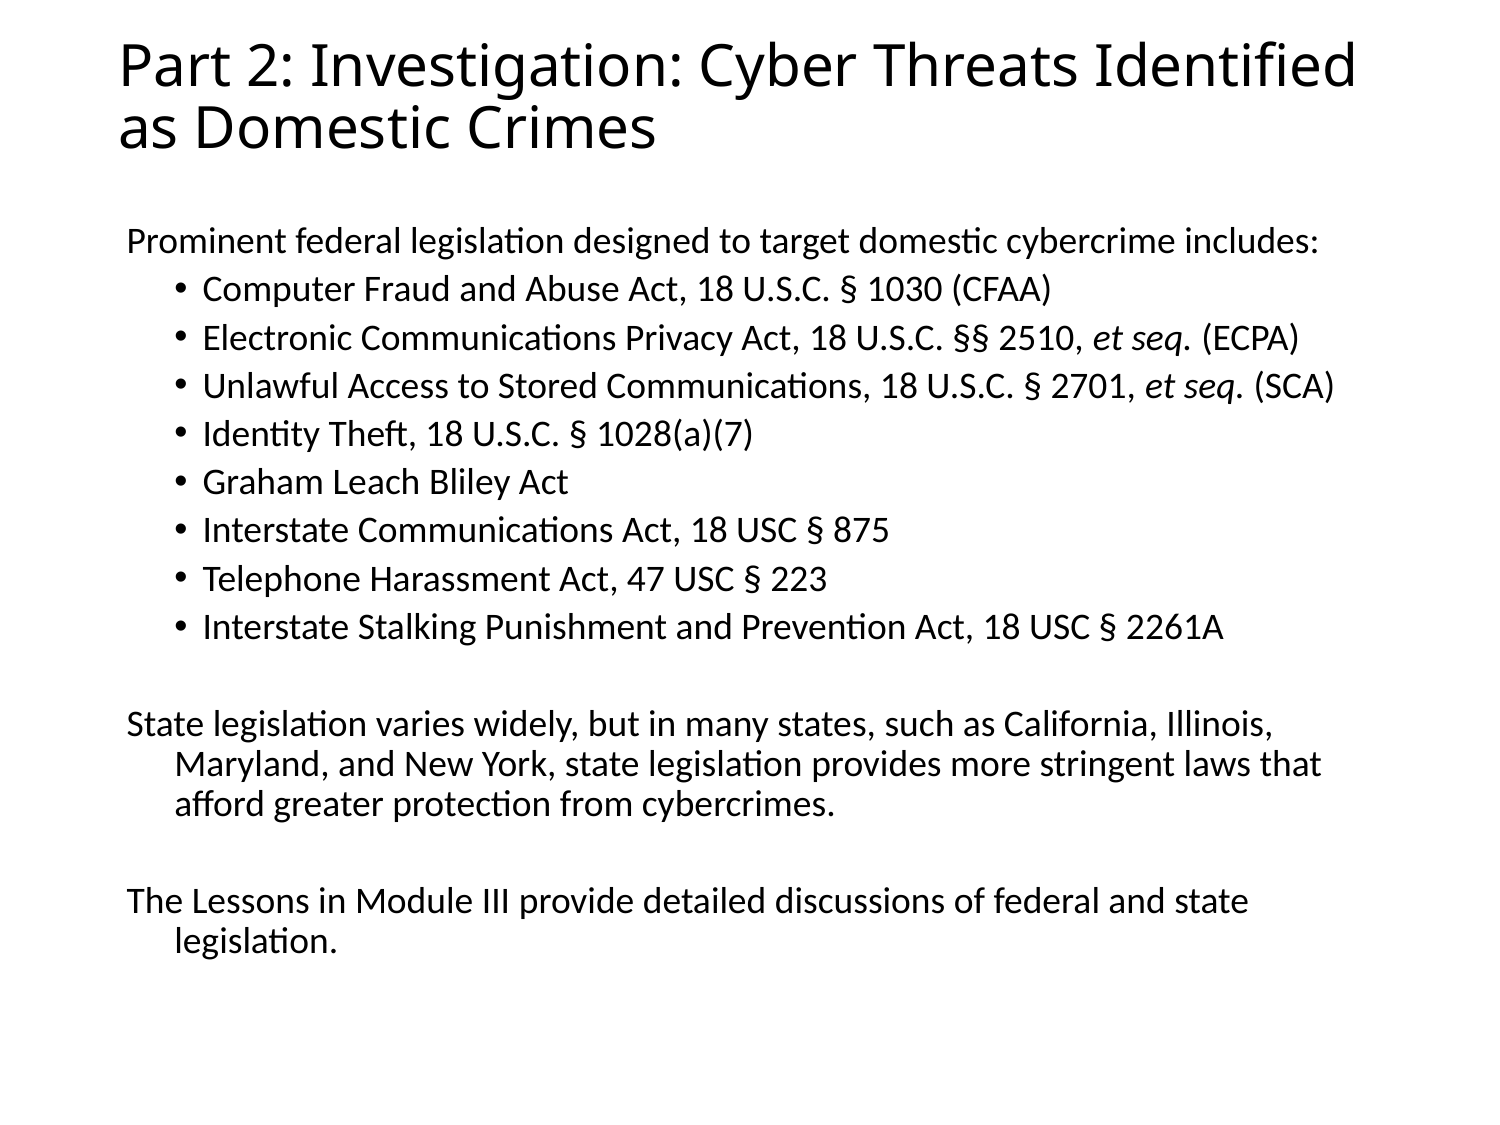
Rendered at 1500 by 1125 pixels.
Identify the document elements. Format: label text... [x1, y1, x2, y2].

list Prominent federal legislation designed to target domestic cybercrime includes: Computer Fraud and Abuse Act, 18 U.S.C. § 1030 (CFAA) Electronic Communications Privacy Act, 18 U.S.C. §§ 2510, et seq. (ECPA) Unlawful Access to Stored Communications, 18 U.S.C. § 2701, et seq. (SCA) Identity Theft, 18 U.S.C. § 1028(a)(7) Graham Leach Bliley Act Interstate Communications Act, 18 USC § 875 Telephone Harassment Act, 47 USC § 223 Interstate Stalking Punishment and Prevention Act, 18 USC § 2261A State legislation varies widely, but in many states, such as California, Illinois, Maryland, and New York, state legislation provides more stringent laws that afford greater protection from cybercrimes. The Lessons in Module III provide detailed discussions of federal and state legislation. [102, 175, 1398, 1001]
title Part 2: Investigation: Cyber Threats Identified as Domestic Crimes [102, 21, 1433, 177]
